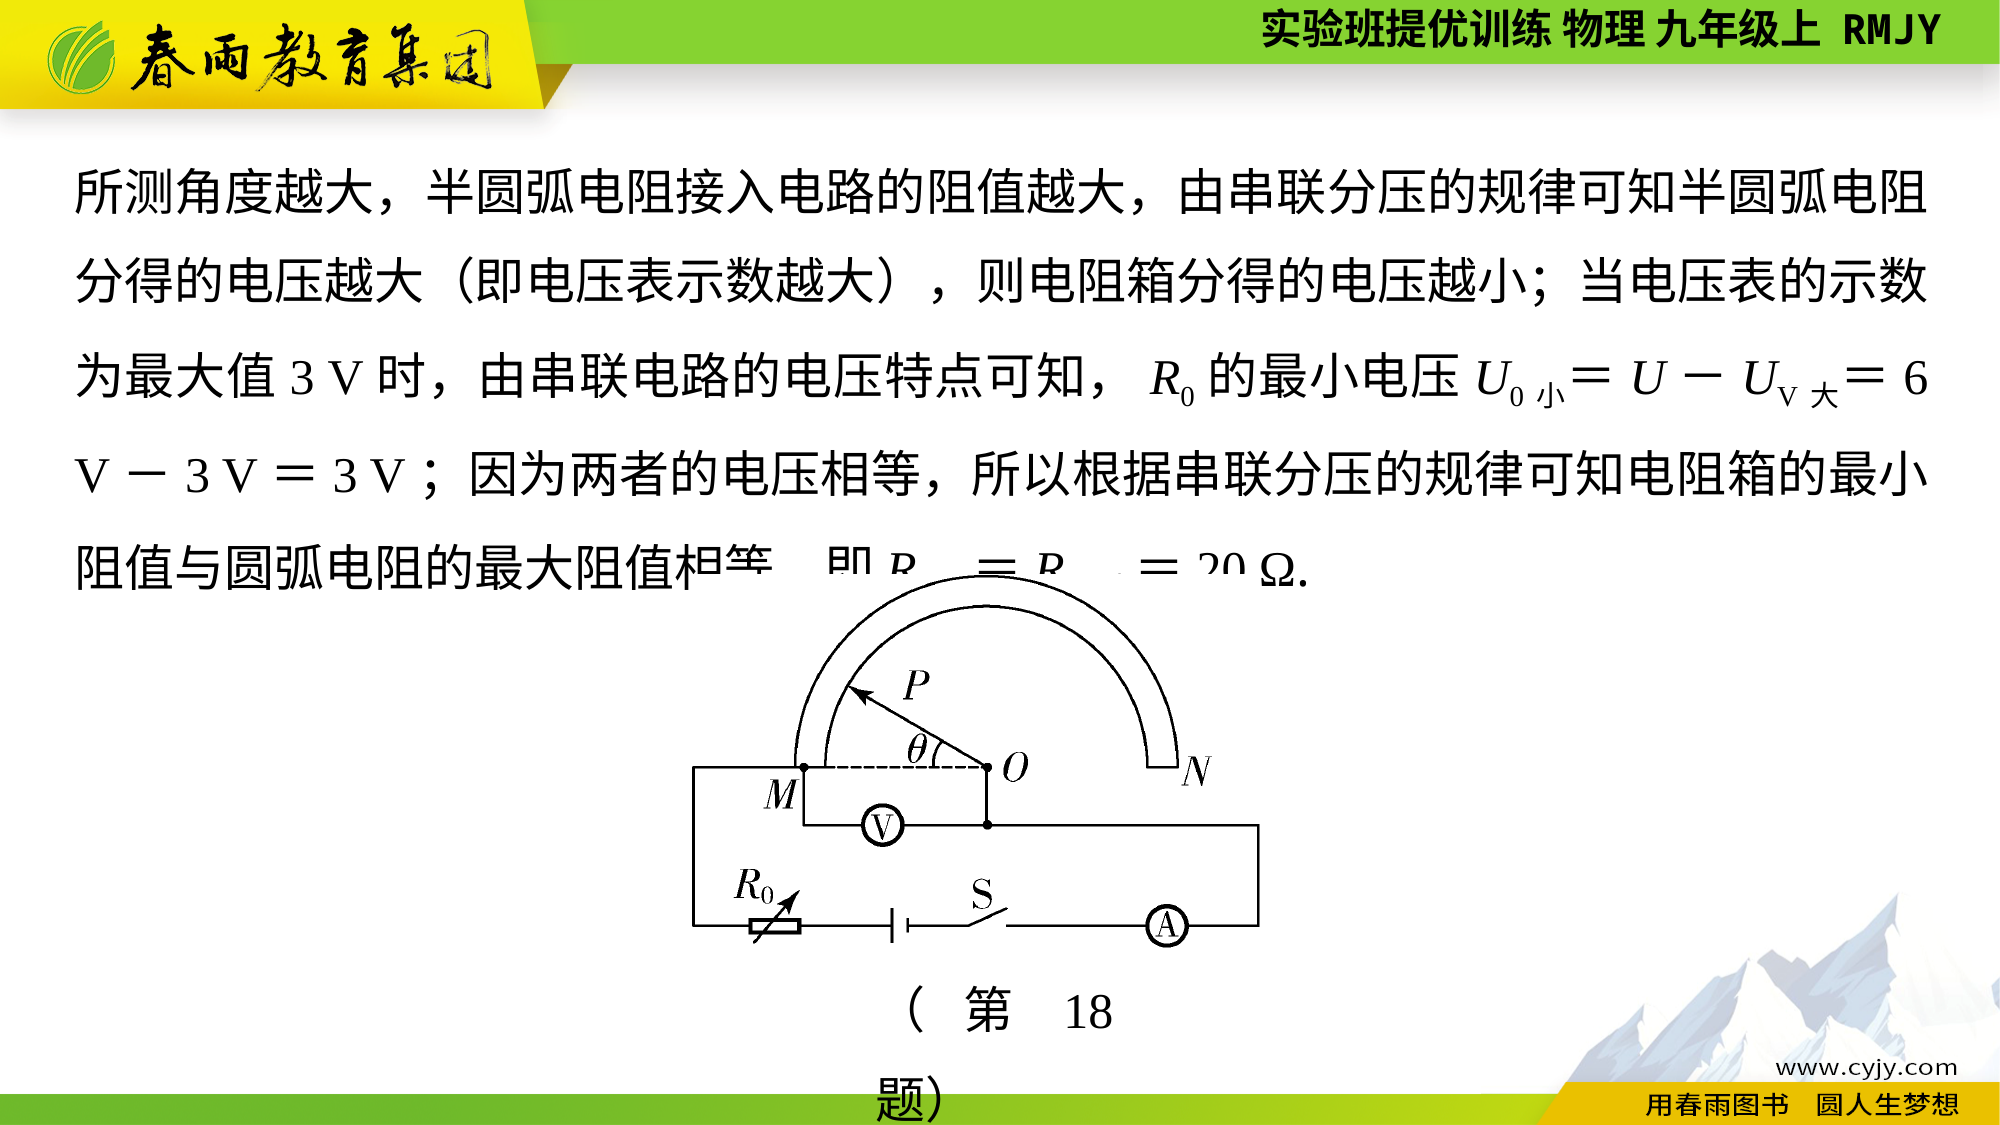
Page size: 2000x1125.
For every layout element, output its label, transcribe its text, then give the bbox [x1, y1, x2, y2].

text_box （第18题） [860, 956, 1141, 1046]
picture [0, 0, 2000, 1125]
list 所测角度越大，半圆弧电阻接入电路的阻值越大，由串联分压的规律可知半圆弧电阻分得的电压越大（即电压表示数越大），则电阻箱分得的电压越小；当电压表的示数为最大值3 V时，由串联电路的电压特点可知，R0的最小电压U0小＝U－UV大＝6 V－3 V＝3 V；因为两者的电压相等，所以根据串联分压的规律可知电阻箱的最小阻值与圆弧电阻的最大阻值相等，即R0小＝R滑大＝20 Ω. [59, 122, 1944, 592]
